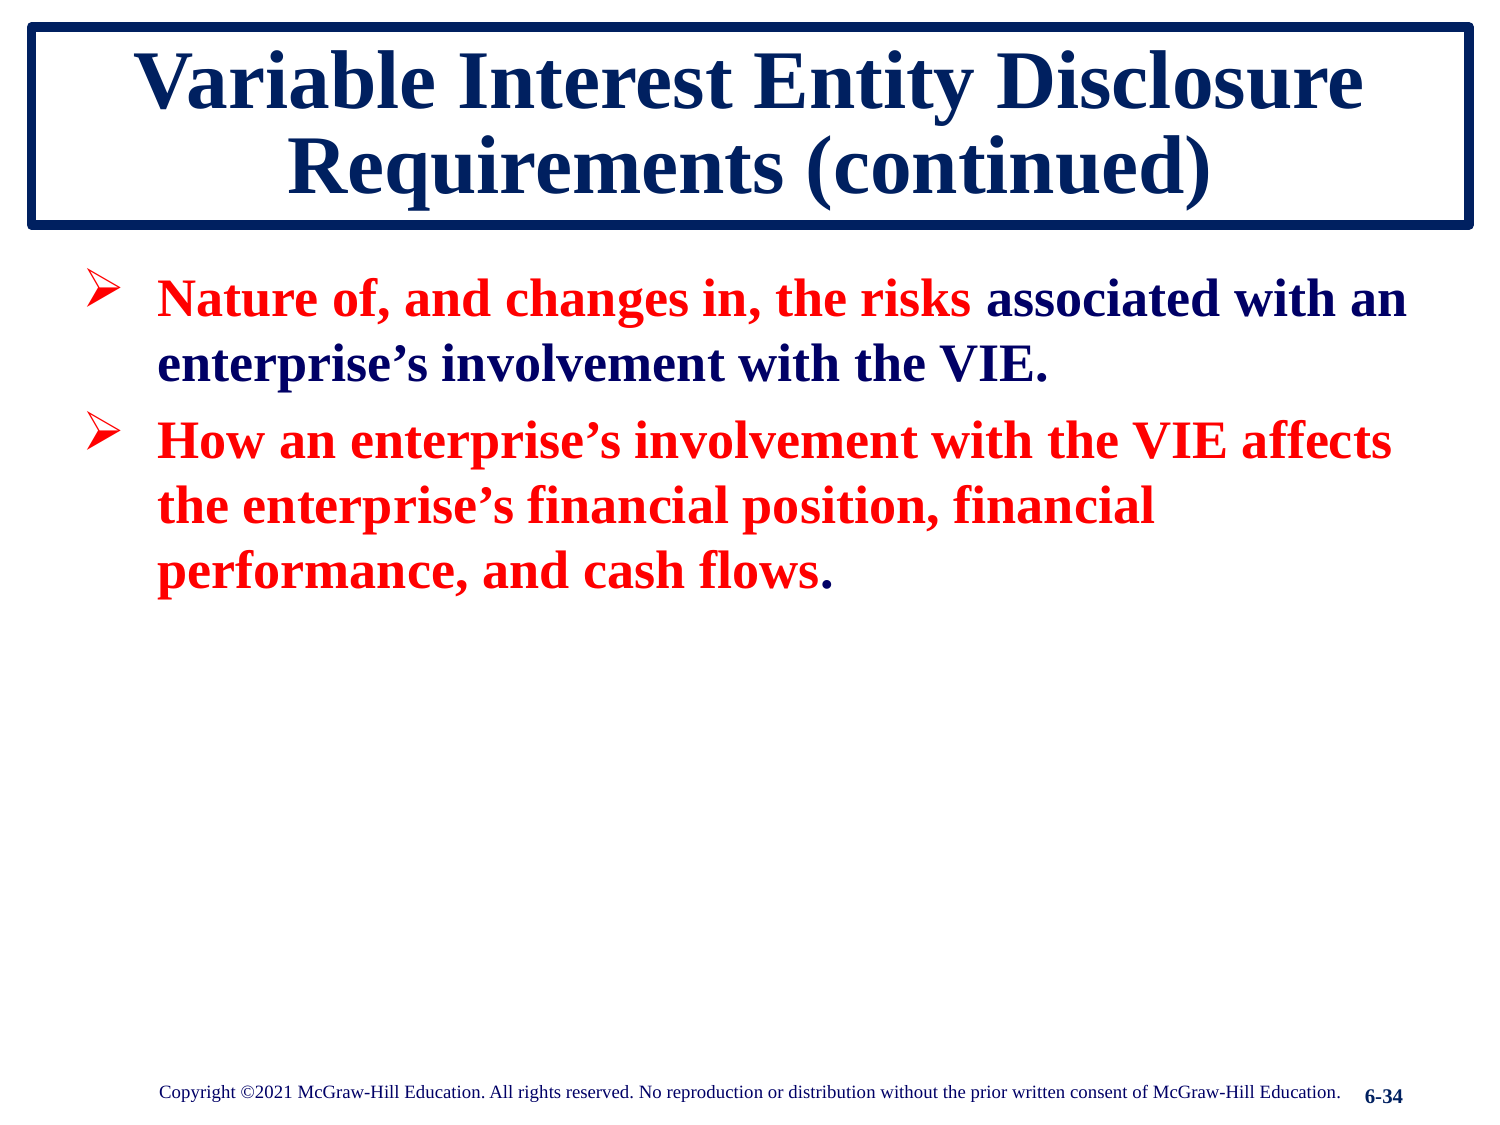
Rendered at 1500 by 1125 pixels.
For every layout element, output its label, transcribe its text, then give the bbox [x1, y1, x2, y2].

slide_number 6-34 [1350, 1074, 1438, 1125]
text_box Nature of, and changes in, the risks associated with an enterprise’s involvement with the VIE. How an enterprise’s involvement with the VIE affects the enterprise’s financial position, financial performance, and cash flows. [67, 254, 1433, 607]
text_box Copyright ©2021 McGraw-Hill Education. All rights reserved. No reproduction or distribution without the prior written consent of McGraw-Hill Education. [76, 1072, 1424, 1110]
title Variable Interest Entity Disclosure Requirements (continued) [27, 22, 1474, 230]
